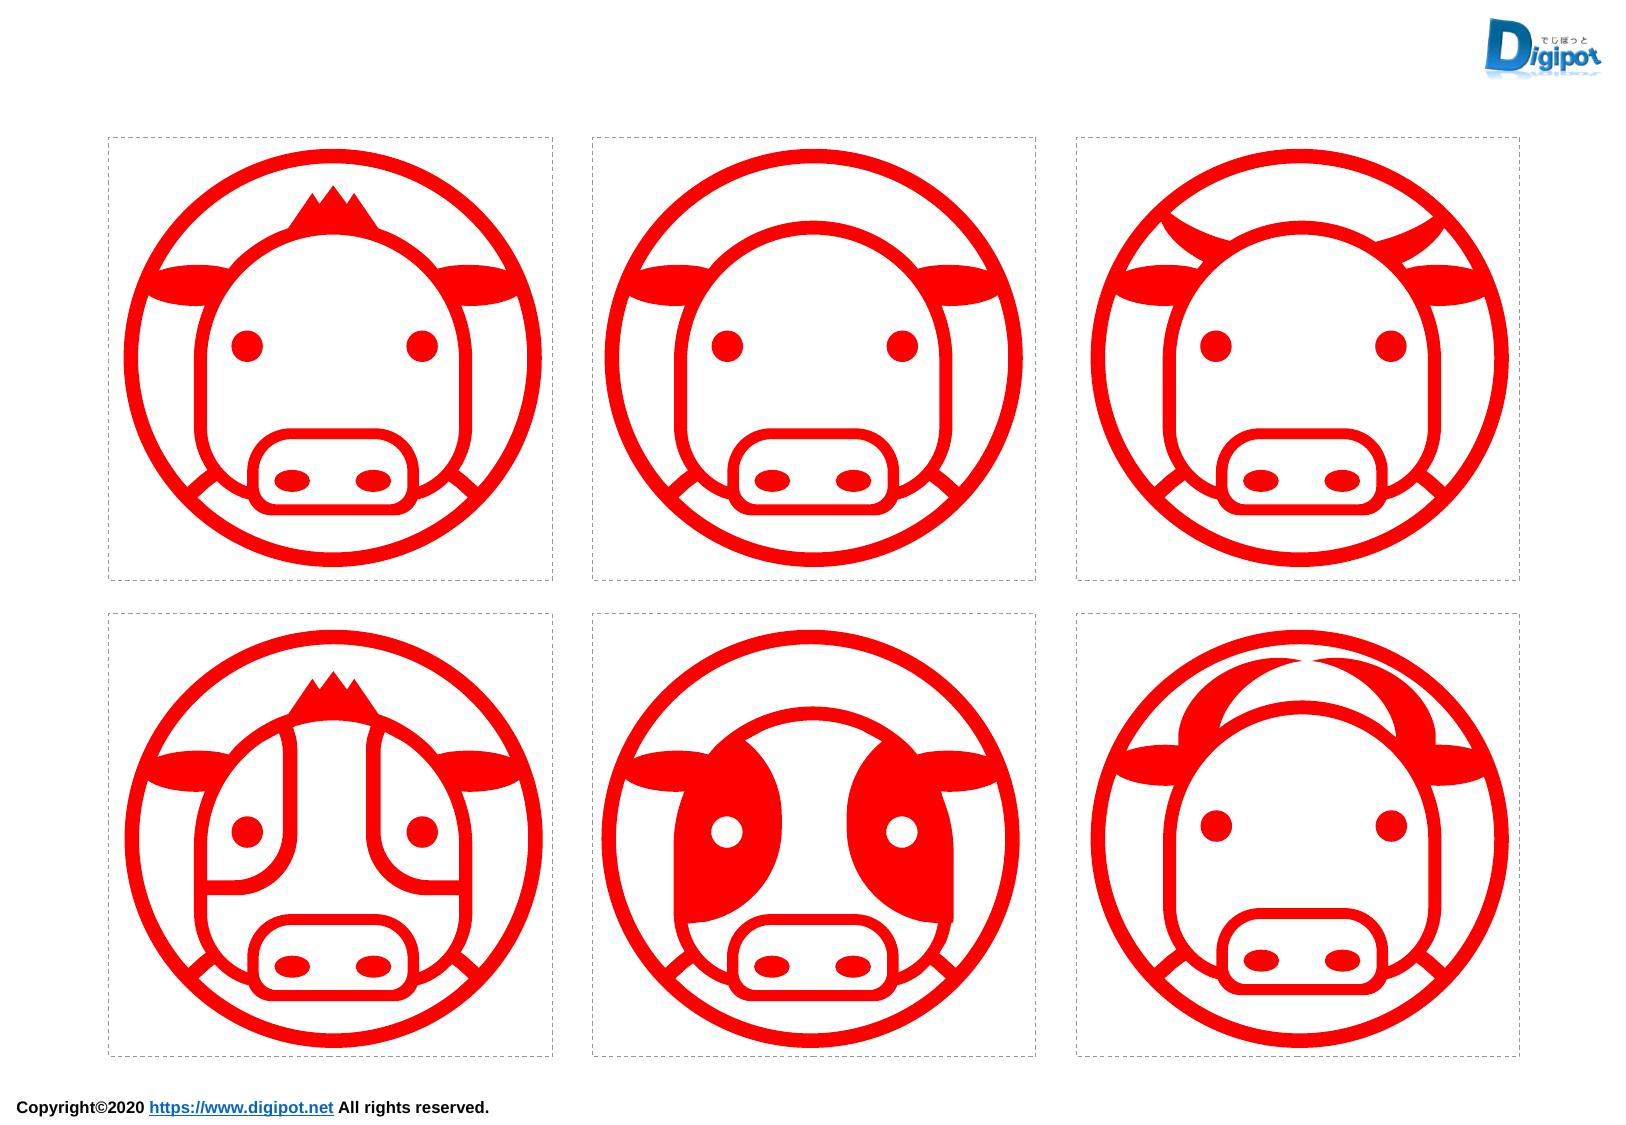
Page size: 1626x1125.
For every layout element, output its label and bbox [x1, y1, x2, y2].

text_box [122, 147, 543, 569]
text_box [600, 628, 1021, 1049]
text_box [603, 147, 1024, 569]
picture [1485, 18, 1602, 82]
text_box [1089, 628, 1510, 1049]
text_box [123, 628, 544, 1049]
text_box [1089, 147, 1510, 569]
